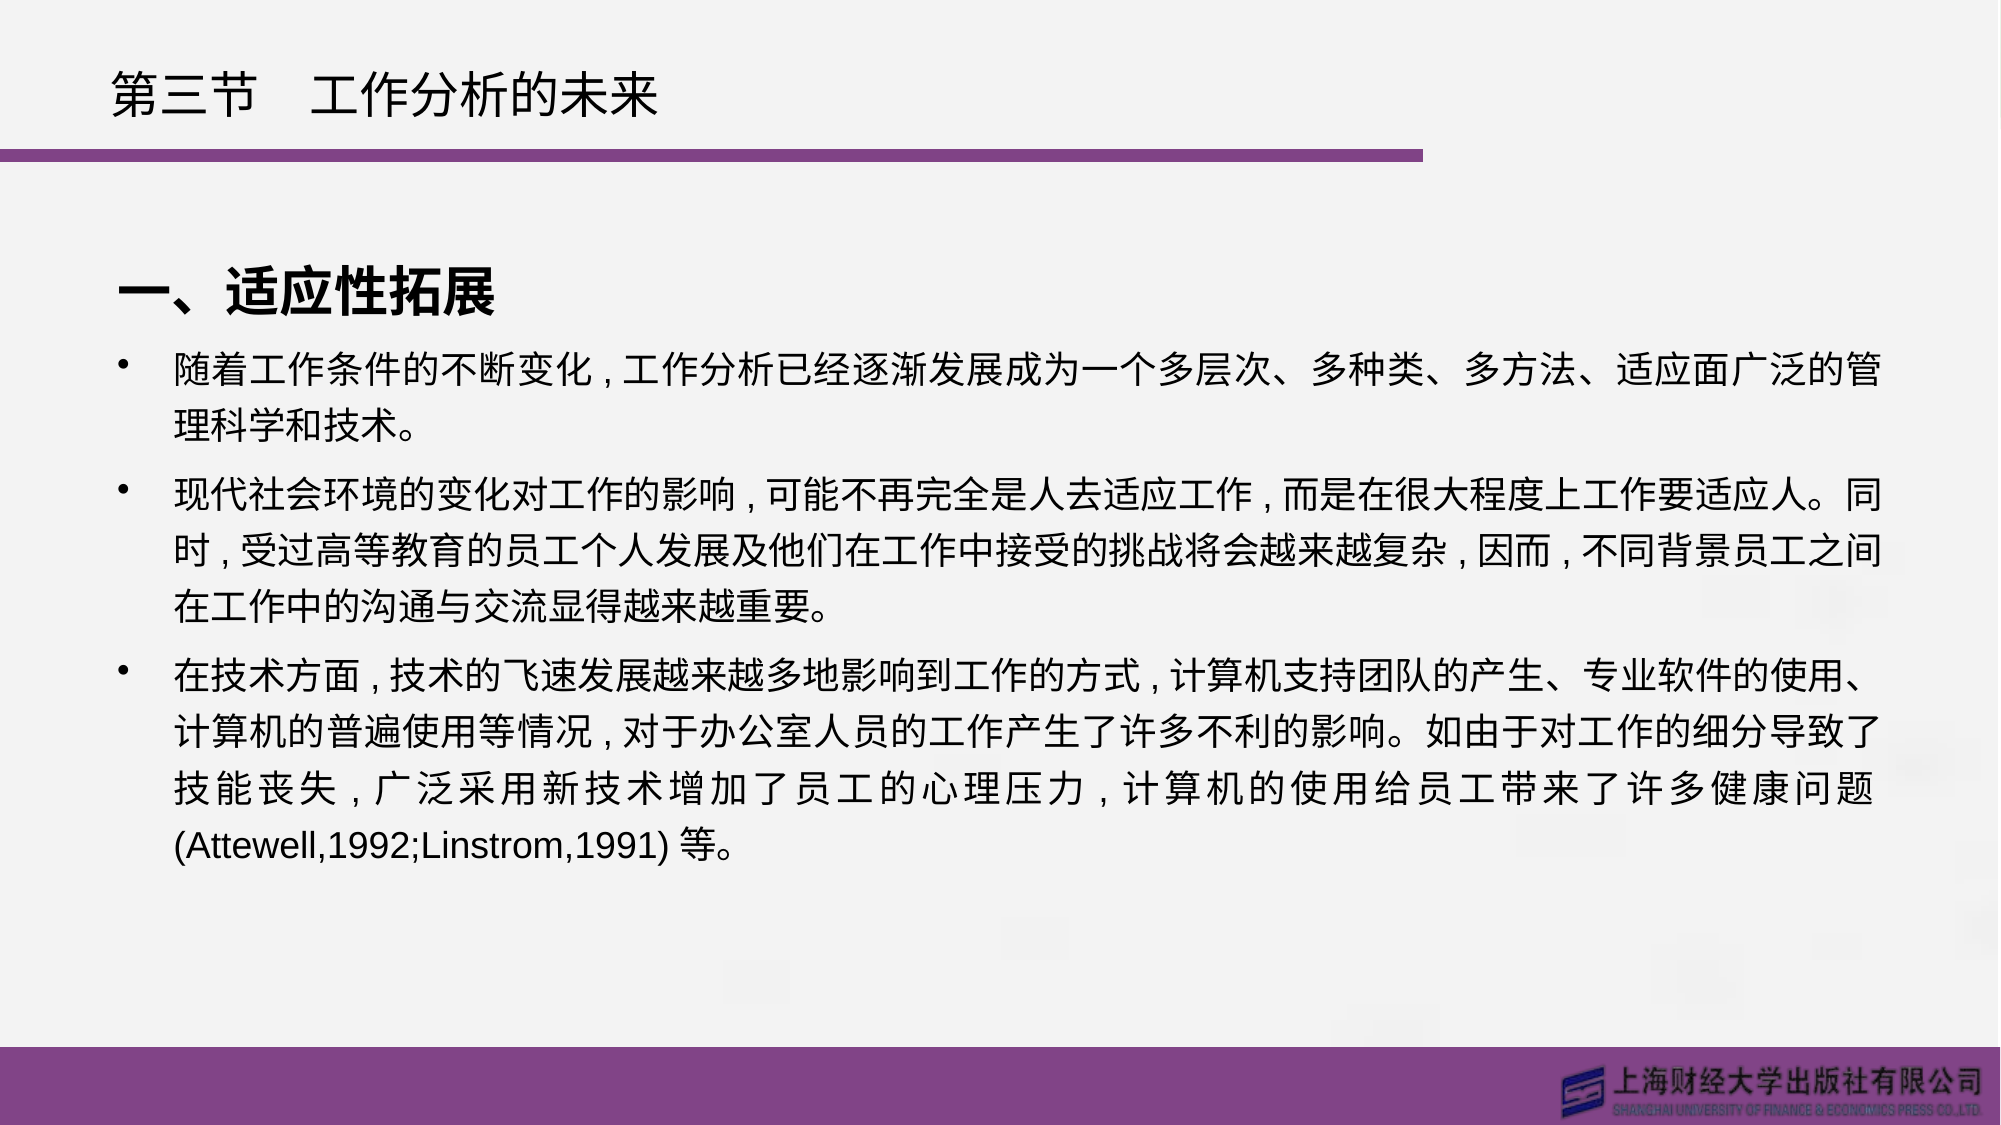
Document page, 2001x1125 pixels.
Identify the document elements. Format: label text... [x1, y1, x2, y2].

list 一、适应性拓展 随着工作条件的不断变化,工作分析已经逐渐发展成为一个多层次、多种类、多方法、适应面广泛的管理科学和技术。 现代社会环境的变化对工作的影响,可能不再完全是人去适应工作,而是在很大程度上工作要适应人。同时,受过高等教育的员工个人发展及他们在工作中接受的挑战将会越来越复杂,因而,不同背景员工之间在工作中的沟通与交流显得越来越重要。 在技术方面,技术的飞速发展越来越多地影响到工作的方式,计算机支持团队的产生、专业软件的使用、计算机的普遍使用等情况,对于办公室人员的工作产生了许多不利的影响。如由于对工作的细分导致了技能丧失,广泛采用新技术增加了员工的心理压力,计算机的使用给员工带来了许多健康问题(Attewell,1992;Linstrom,1991)等。 [102, 233, 1898, 1032]
picture [0, 0, 2001, 1125]
title 第三节 工作分析的未来 [94, 42, 1451, 146]
